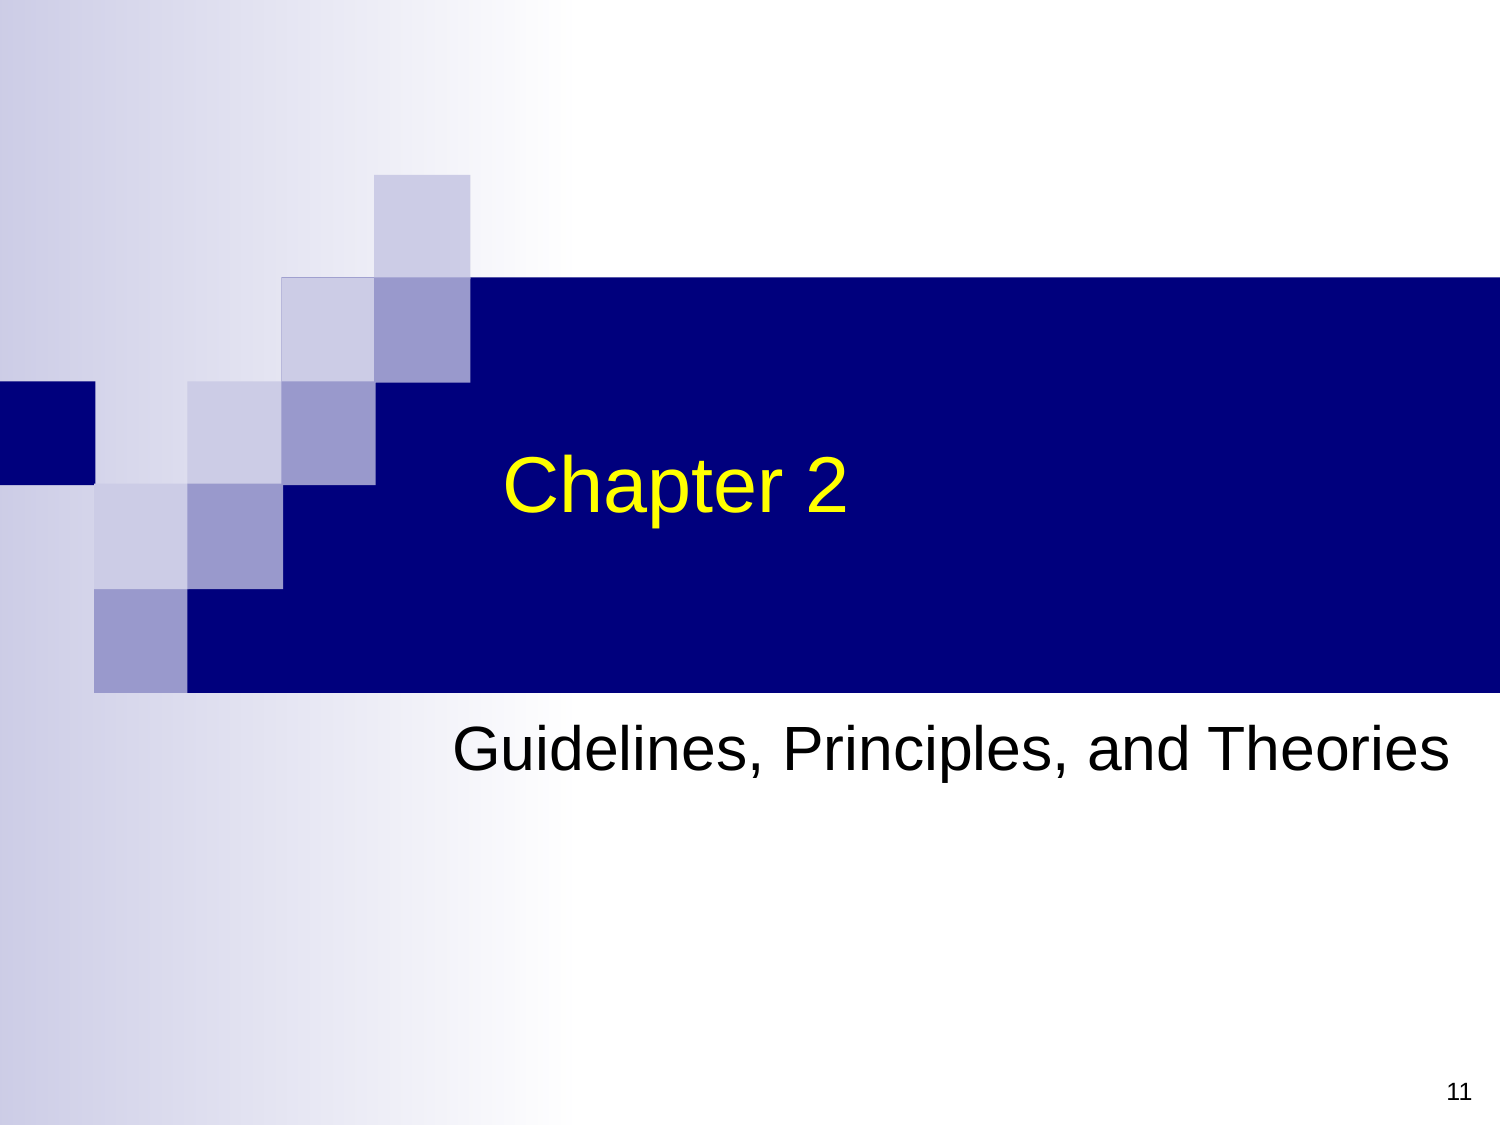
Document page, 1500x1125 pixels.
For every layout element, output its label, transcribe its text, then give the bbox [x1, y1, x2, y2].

title Chapter 2 [487, 299, 1476, 663]
slide_number 11 [1137, 1037, 1488, 1113]
subtitle Guidelines, Principles, and Theories [437, 699, 1488, 988]
